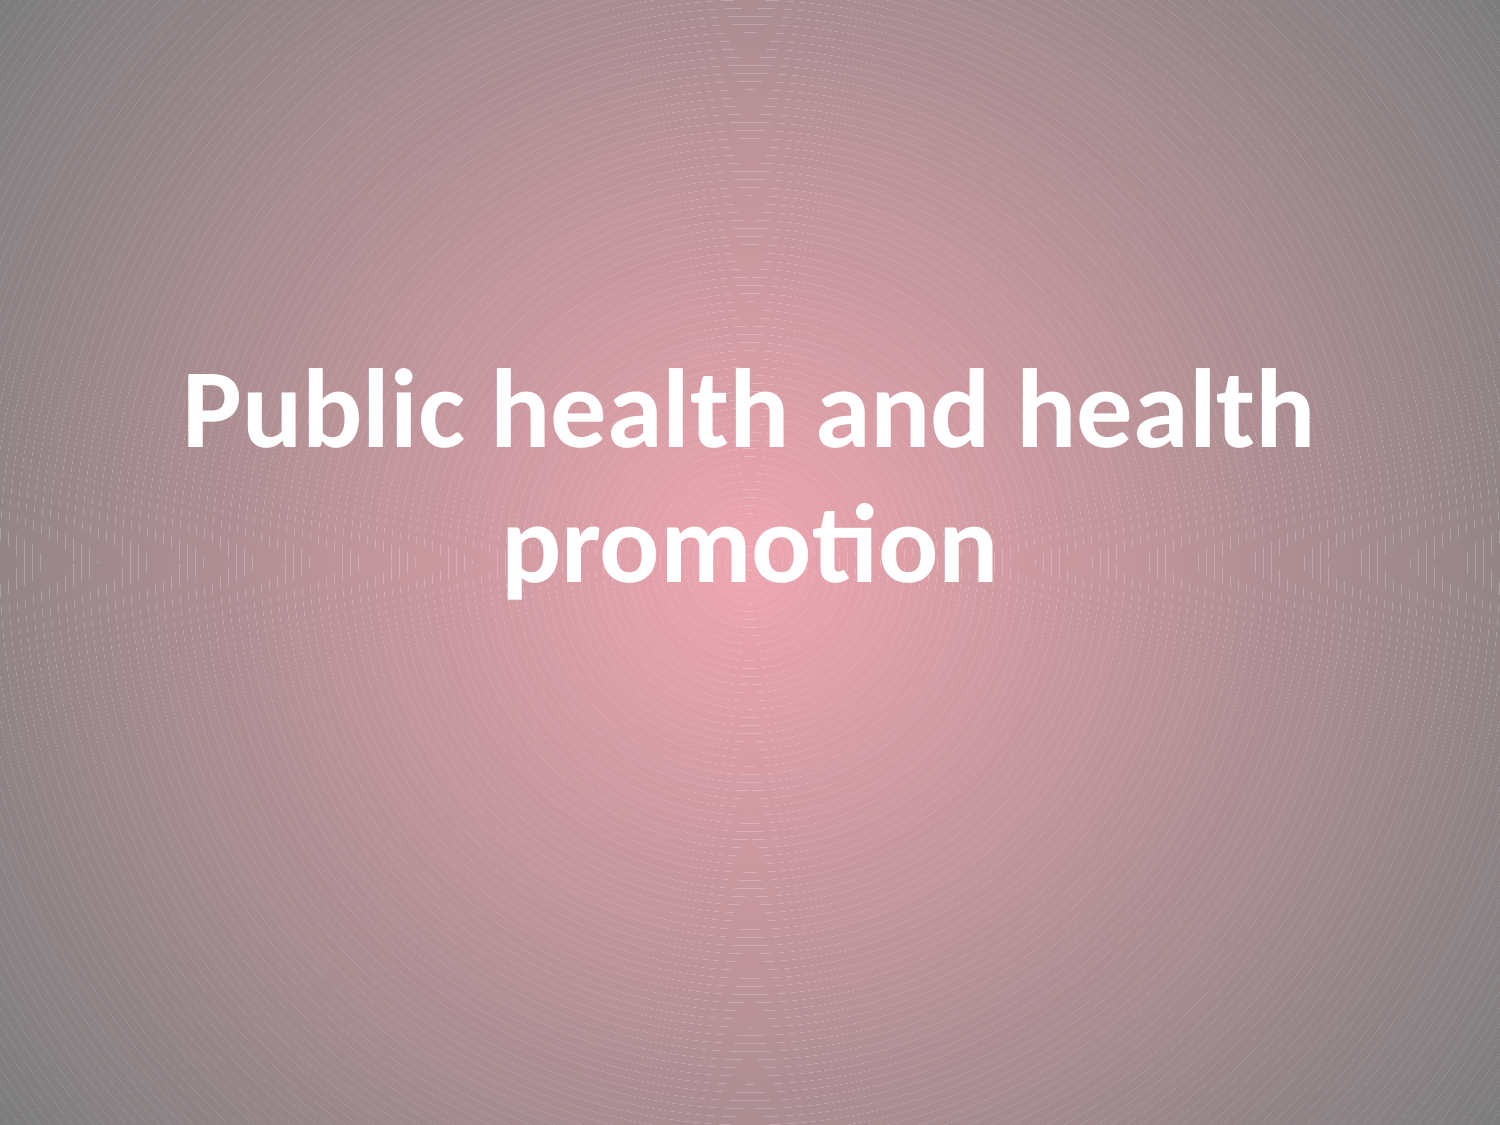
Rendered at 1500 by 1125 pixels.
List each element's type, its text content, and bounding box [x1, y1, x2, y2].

title Public health and health promotion [112, 349, 1388, 591]
